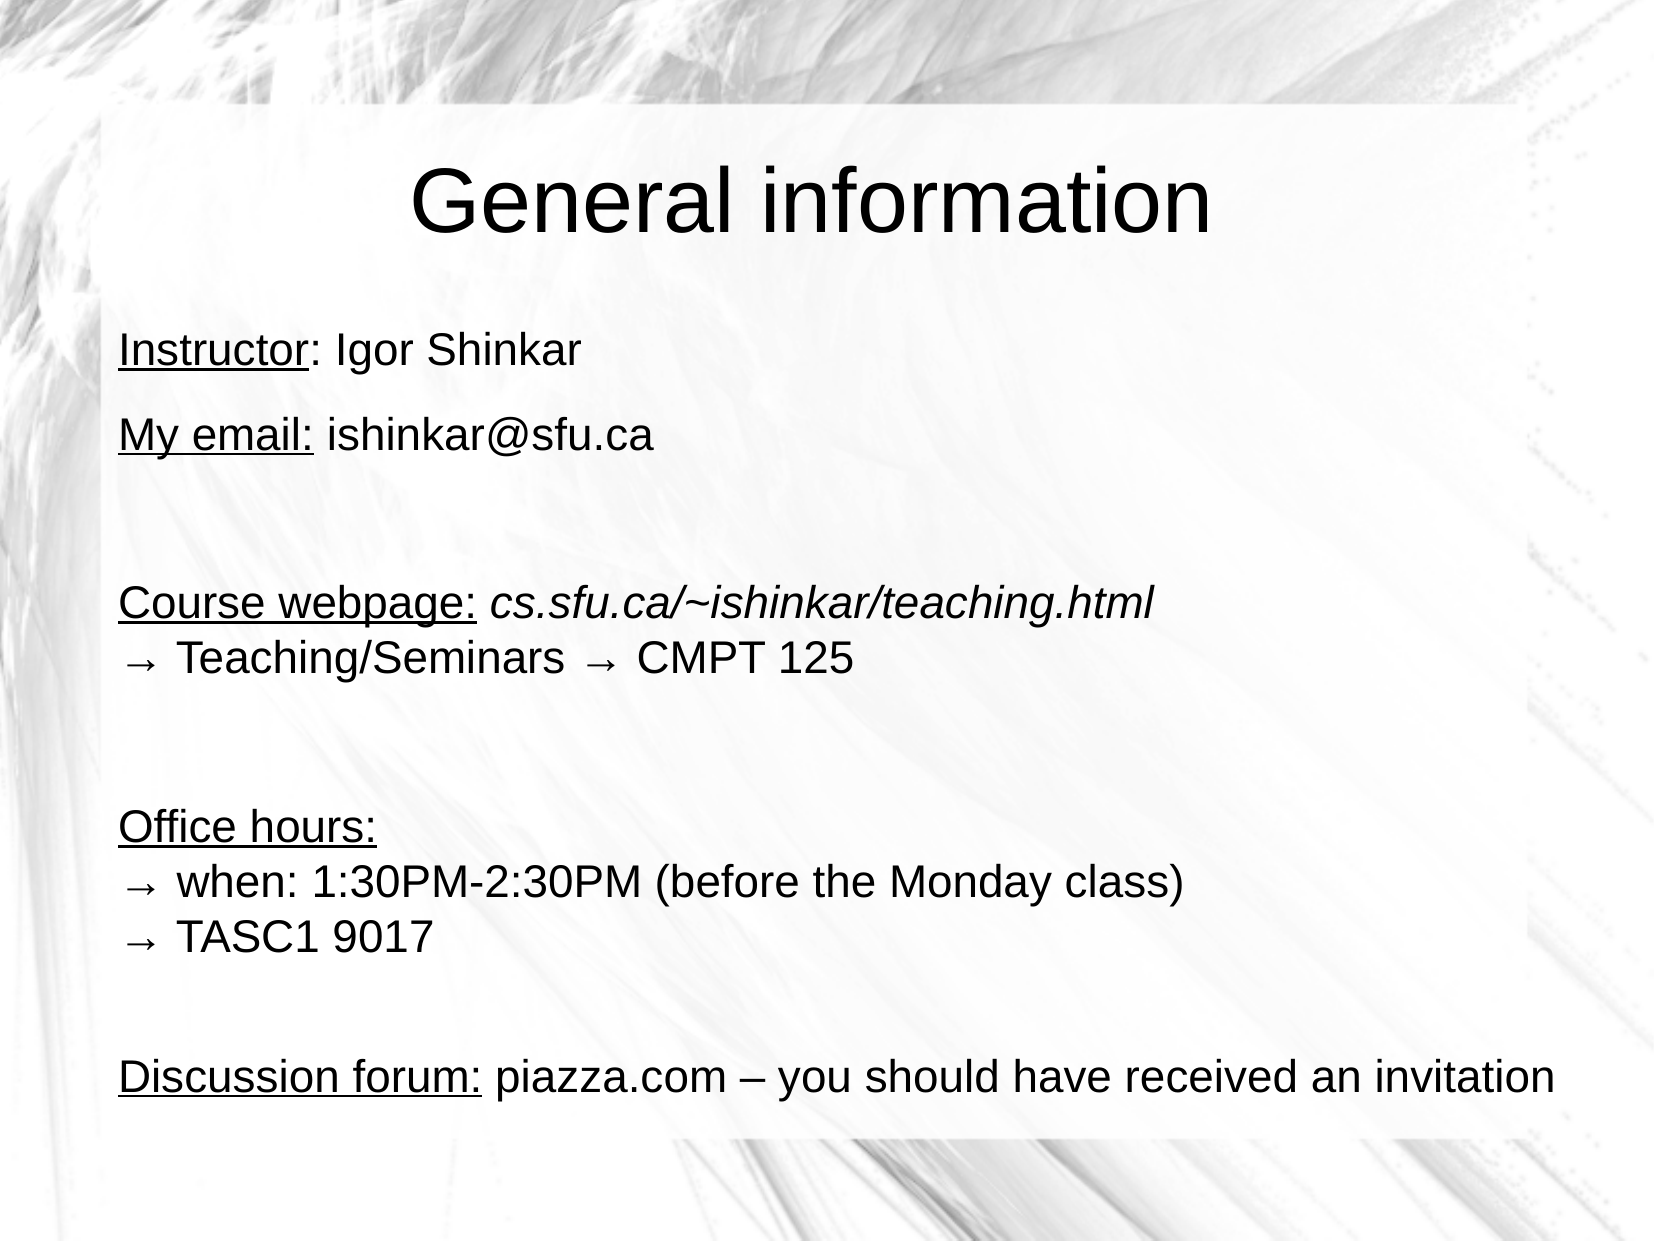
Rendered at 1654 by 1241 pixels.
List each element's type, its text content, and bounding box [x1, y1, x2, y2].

title General information [118, 112, 1506, 281]
list Instructor: Igor Shinkar My email: ishinkar@sfu.ca Course webpage: cs.sfu.ca/~ishinkar/teaching.html → Teaching/Seminars → CMPT 125 Office hours: → when: 1:30PM-2:30PM (before the Monday class) → TASC1 9017 Discussion forum: piazza.com – you should have received an invitation [118, 319, 1571, 1149]
picture [0, 0, 1654, 1241]
